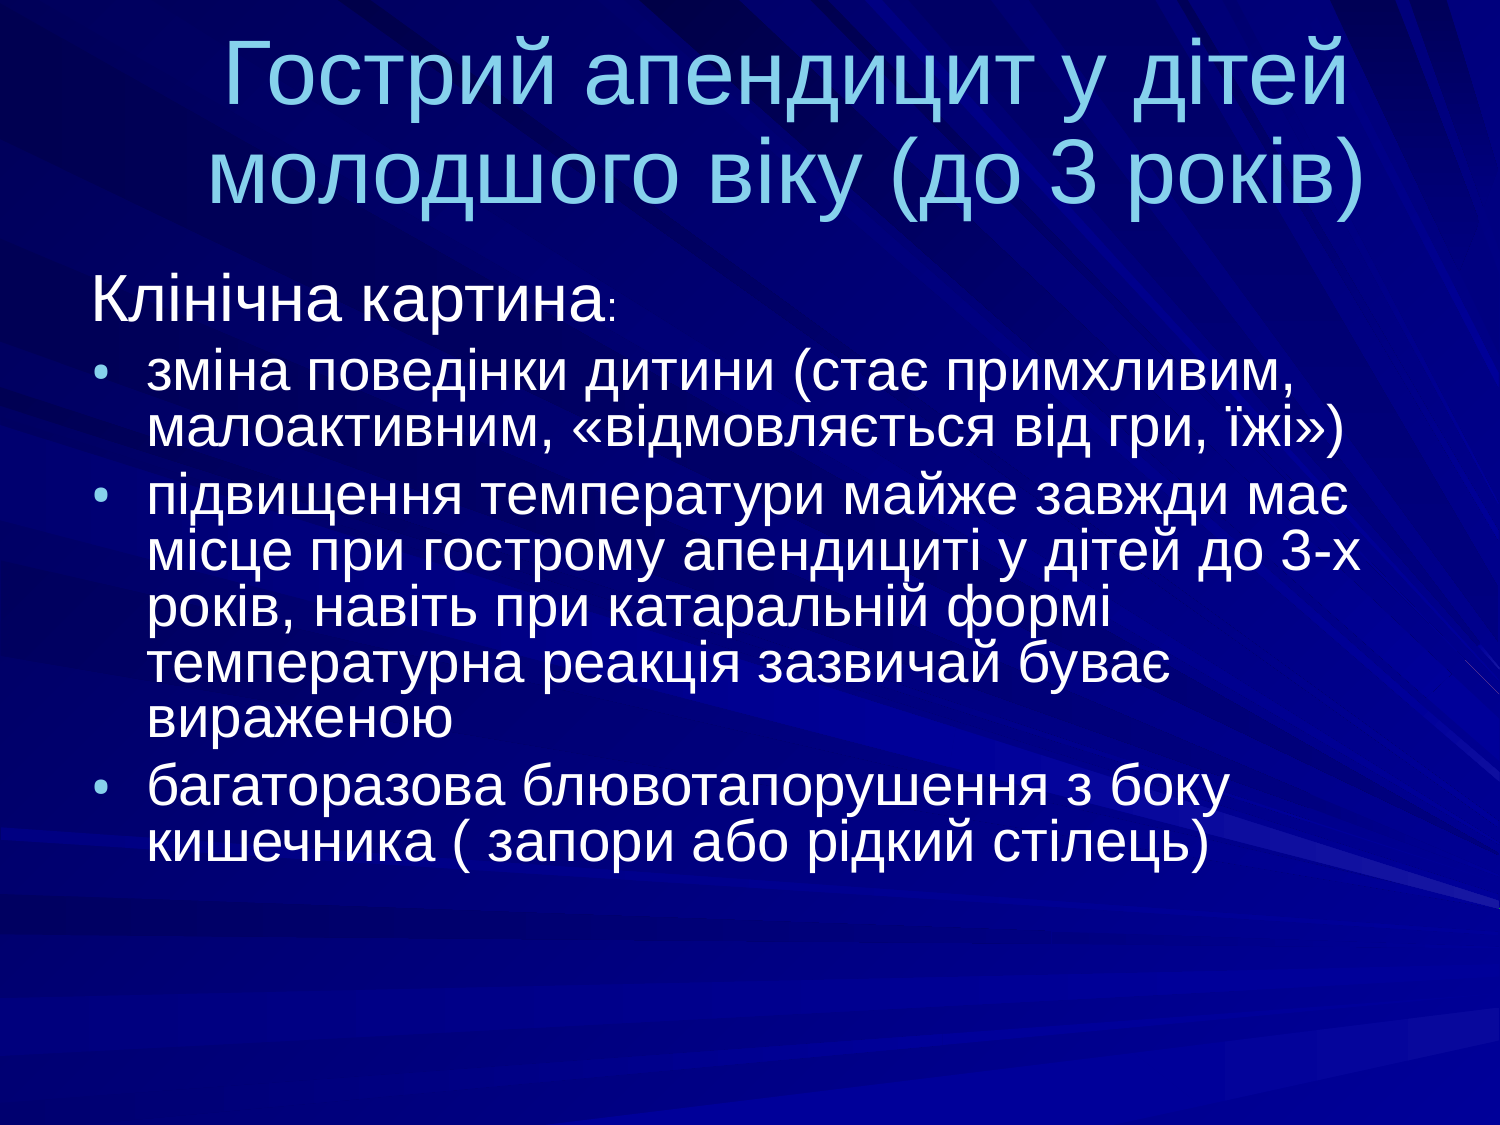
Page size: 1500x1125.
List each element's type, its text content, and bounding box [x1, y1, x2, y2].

list Клінічна картина: зміна поведінки дитини (стає примхливим, малоактивним, «відмовляється від гри, їжі») підвищення температури майже завжди має місце при гострому апендициті у дітей до 3-х років, навіть при катаральній формі температурна реакція зазвичай буває вираженою багаторазова блювотапорушення з боку кишечника ( запори або рідкий стілець) [75, 262, 1425, 1006]
title Гострий апендицит у дітей молодшого віку (до 3 років) [112, 31, 1463, 219]
